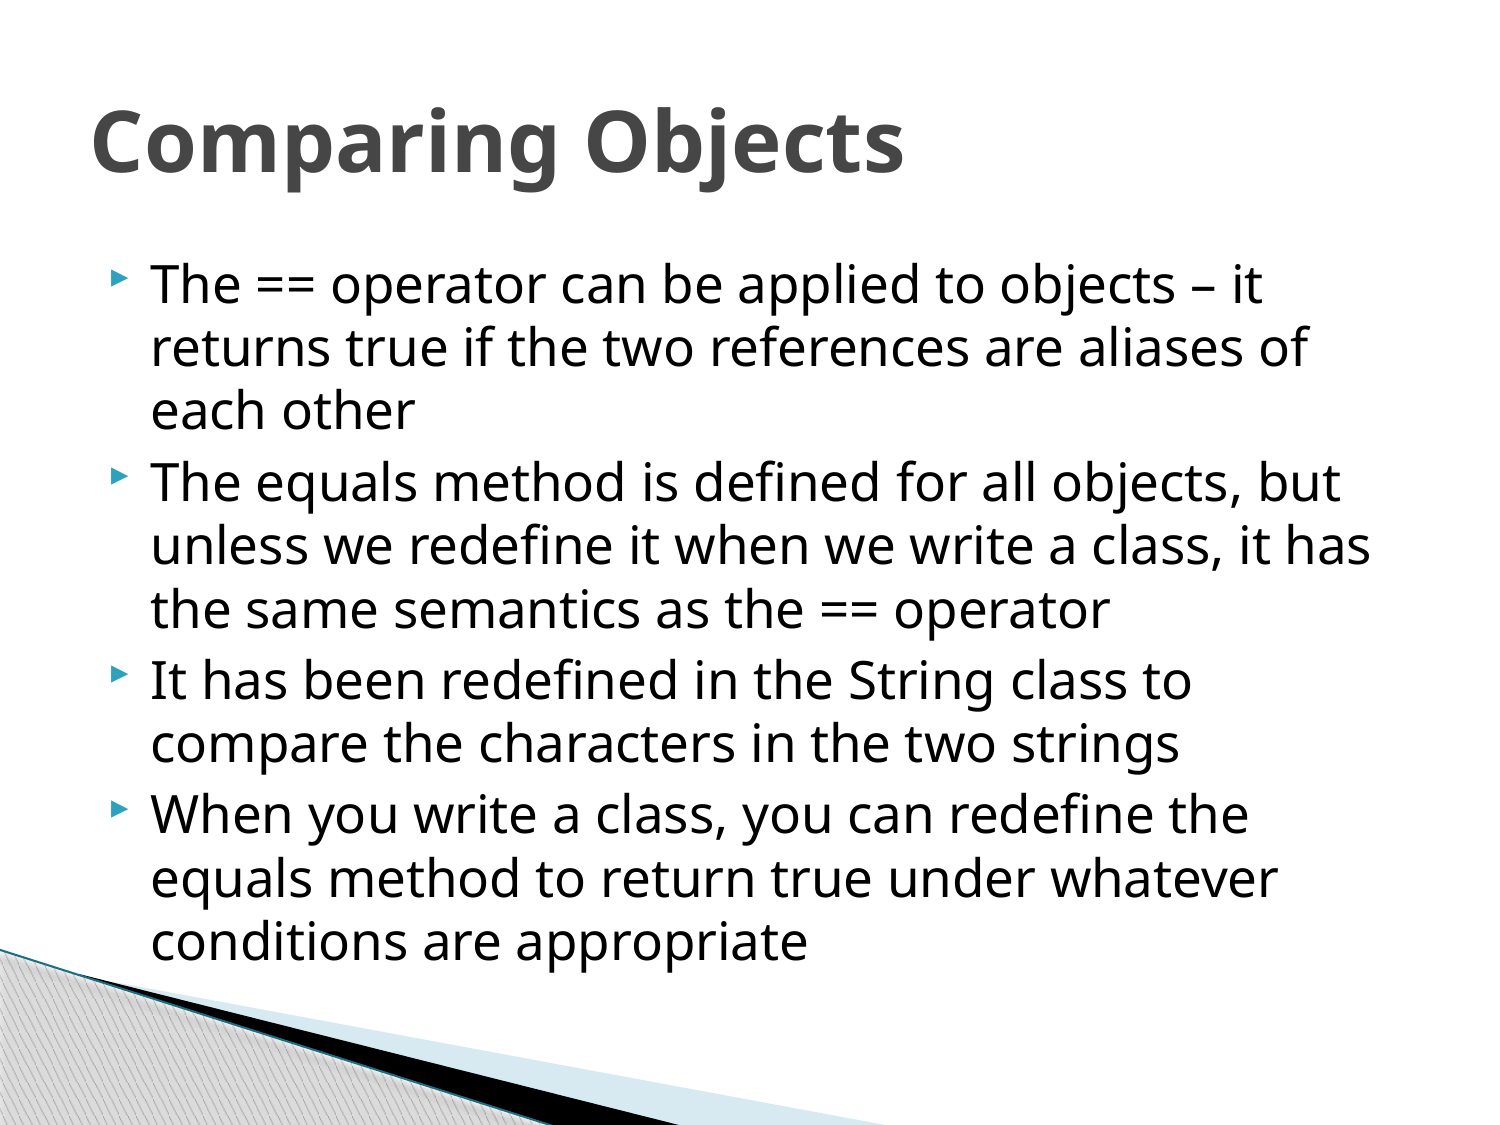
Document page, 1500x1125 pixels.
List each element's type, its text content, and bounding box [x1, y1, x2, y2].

title Comparing Objects [75, 45, 1425, 233]
list The == operator can be applied to objects – it returns true if the two references are aliases of each other The equals method is defined for all objects, but unless we redefine it when we write a class, it has the same semantics as the == operator It has been redefined in the String class to compare the characters in the two strings When you write a class, you can redefine the equals method to return true under whatever conditions are appropriate [75, 243, 1425, 986]
